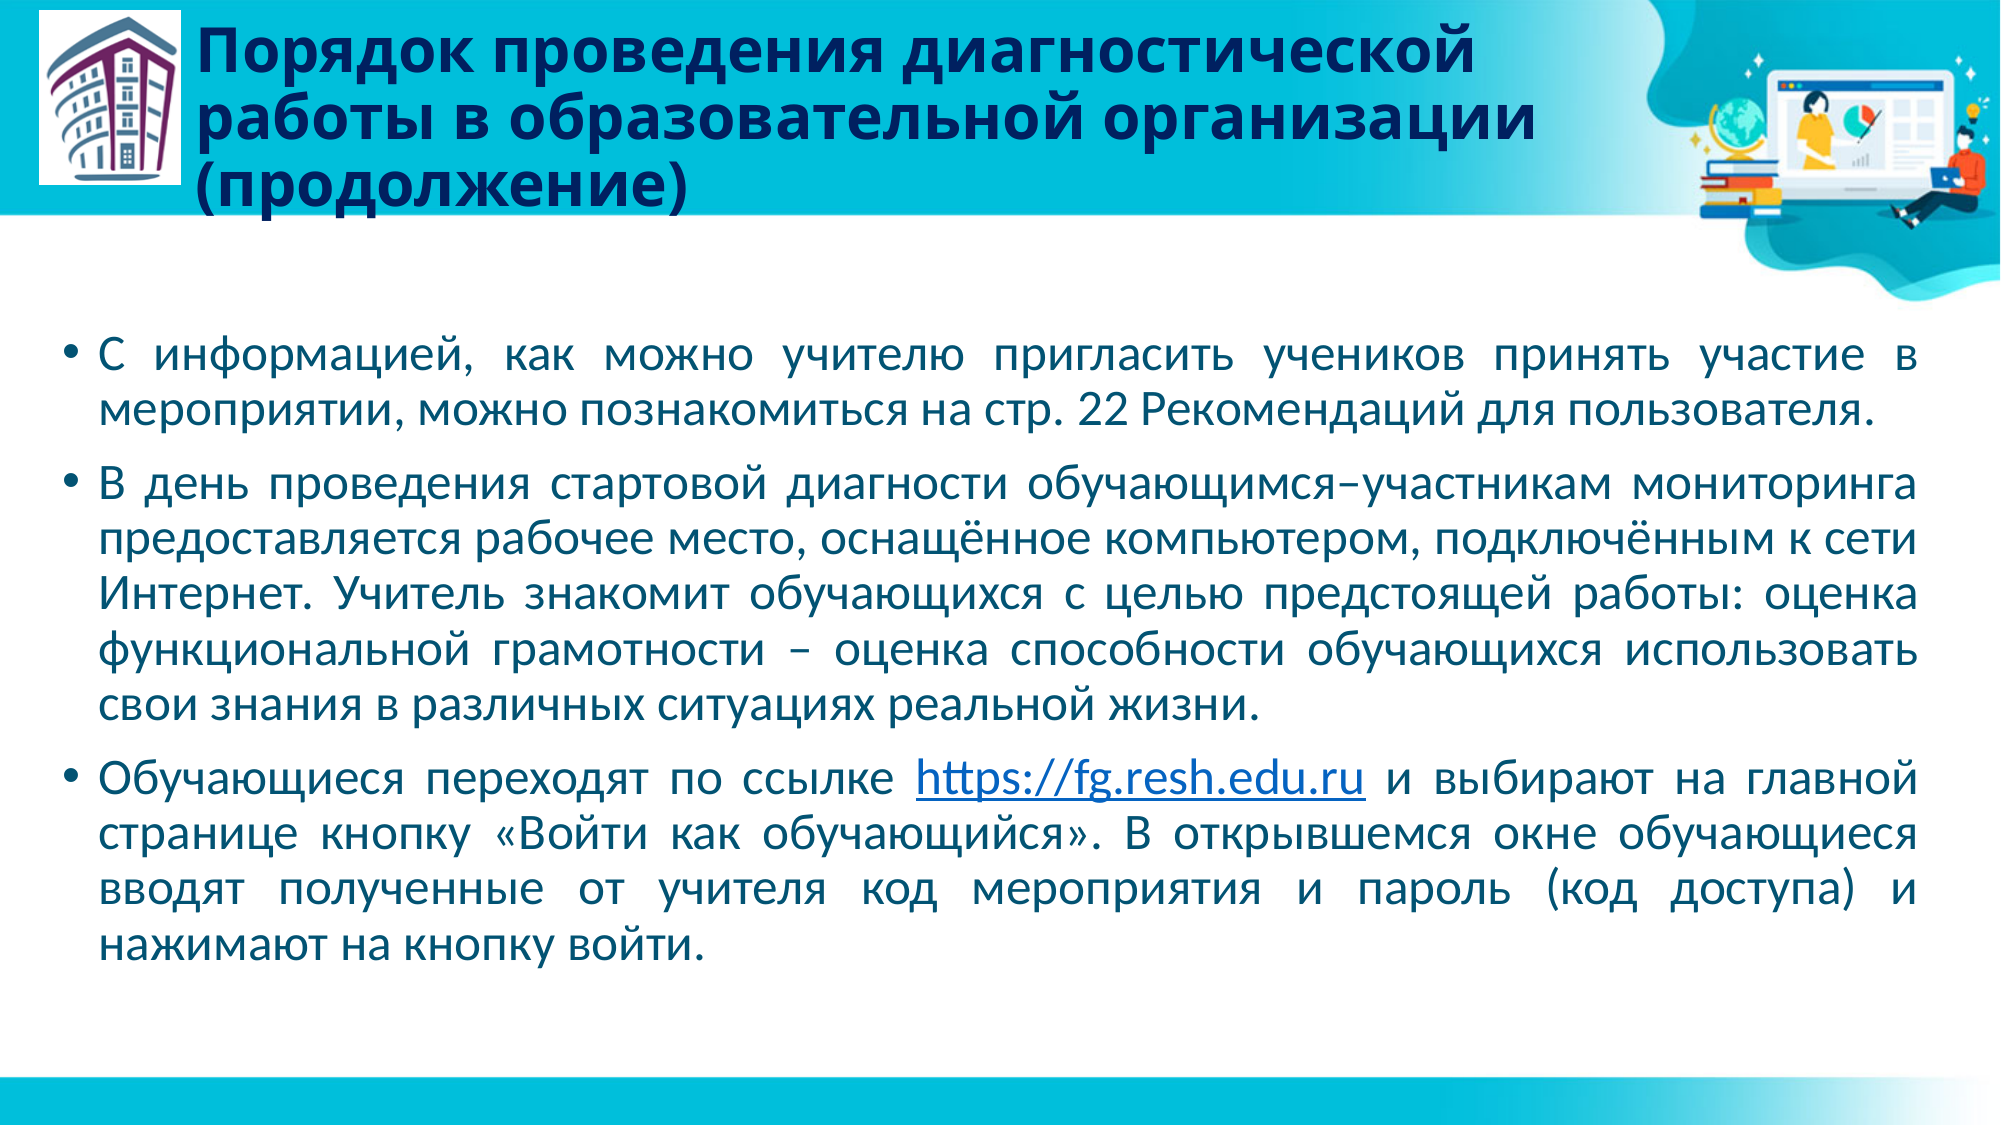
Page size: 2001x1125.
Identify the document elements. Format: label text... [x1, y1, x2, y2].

title Порядок проведения диагностической работы в образовательной организации (продолжение) [180, 10, 1745, 228]
picture [0, 0, 2001, 1125]
list С информацией, как можно учителю пригласить учеников принять участие в мероприятии, можно познакомиться на стр. 22 Рекомендаций для пользователя. В день проведения стартовой диагности обучающимся–участникам мониторинга предоставляется рабочее место, оснащённое компьютером, подключённым к сети Интернет. Учитель знакомит обучающихся с целью предстоящей работы: оценка функциональной грамотности – оценка способности обучающихся использовать свои знания в различных ситуациях реальной жизни. Обучающиеся переходят по ссылке https://fg.resh.edu.ru и выбирают на главной странице кнопку «Войти как обучающийся». В открывшемся окне обучающиеся вводят полученные от учителя код мероприятия и пароль (код доступа) и нажимают на кнопку войти. [47, 318, 1936, 1065]
